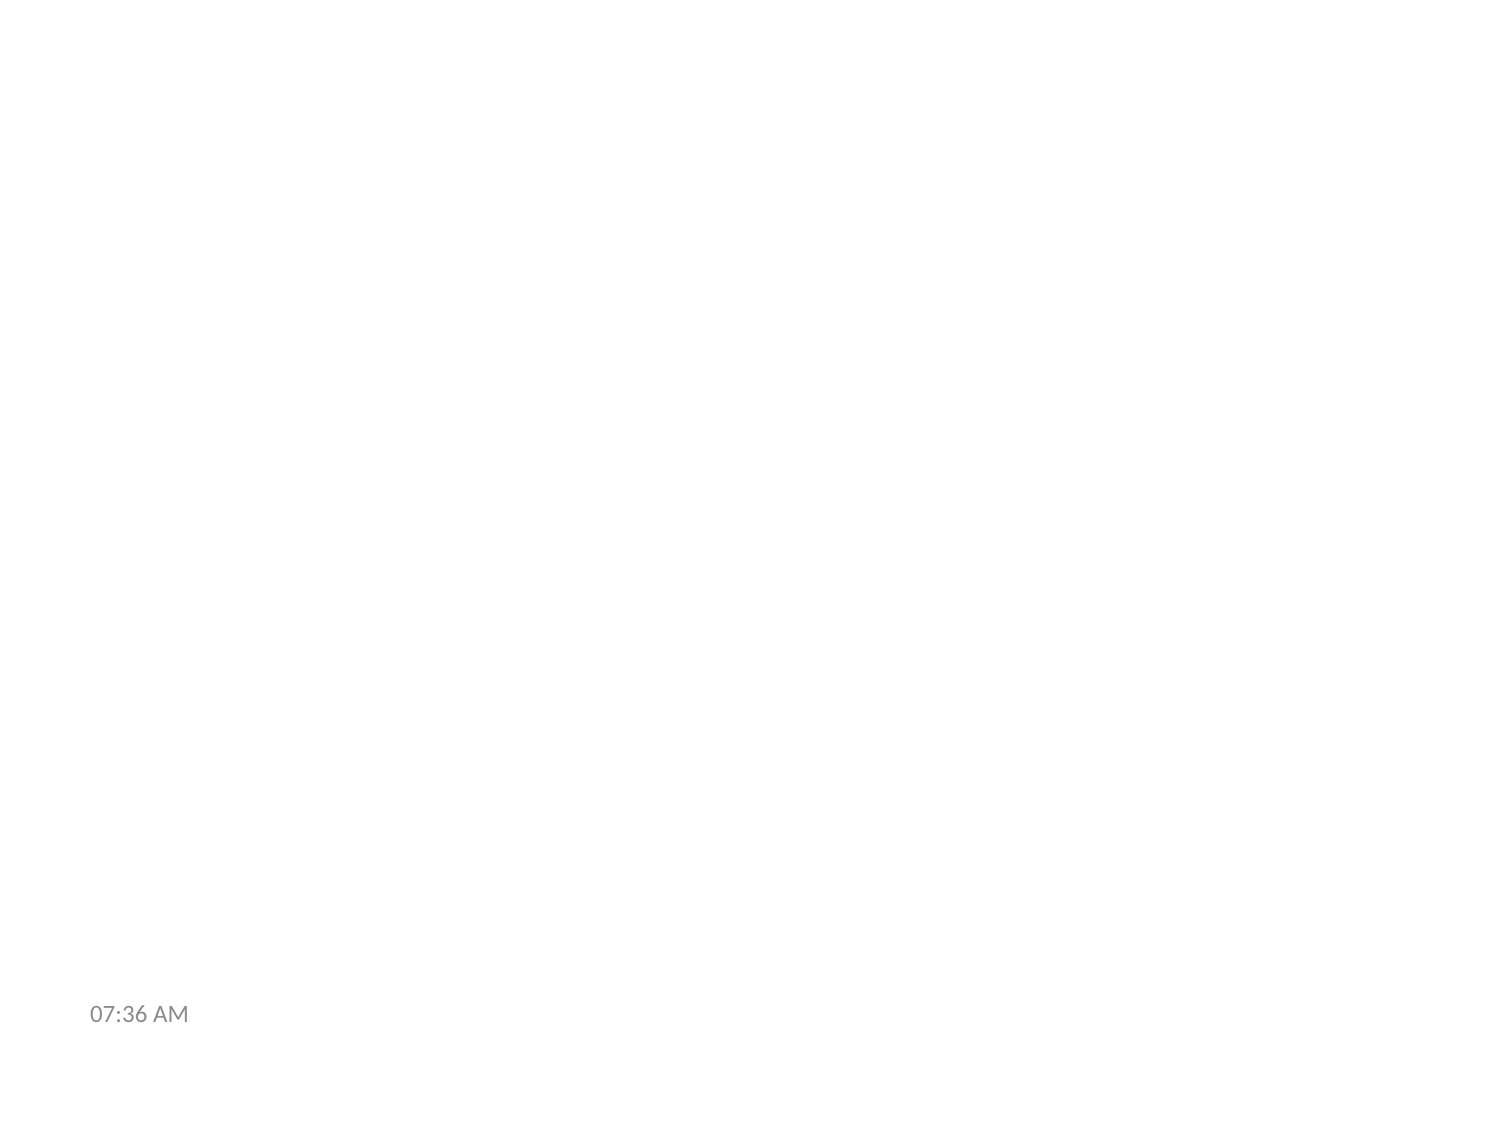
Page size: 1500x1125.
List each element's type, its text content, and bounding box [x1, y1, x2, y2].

text_box 3:35 PM [75, 982, 425, 1043]
